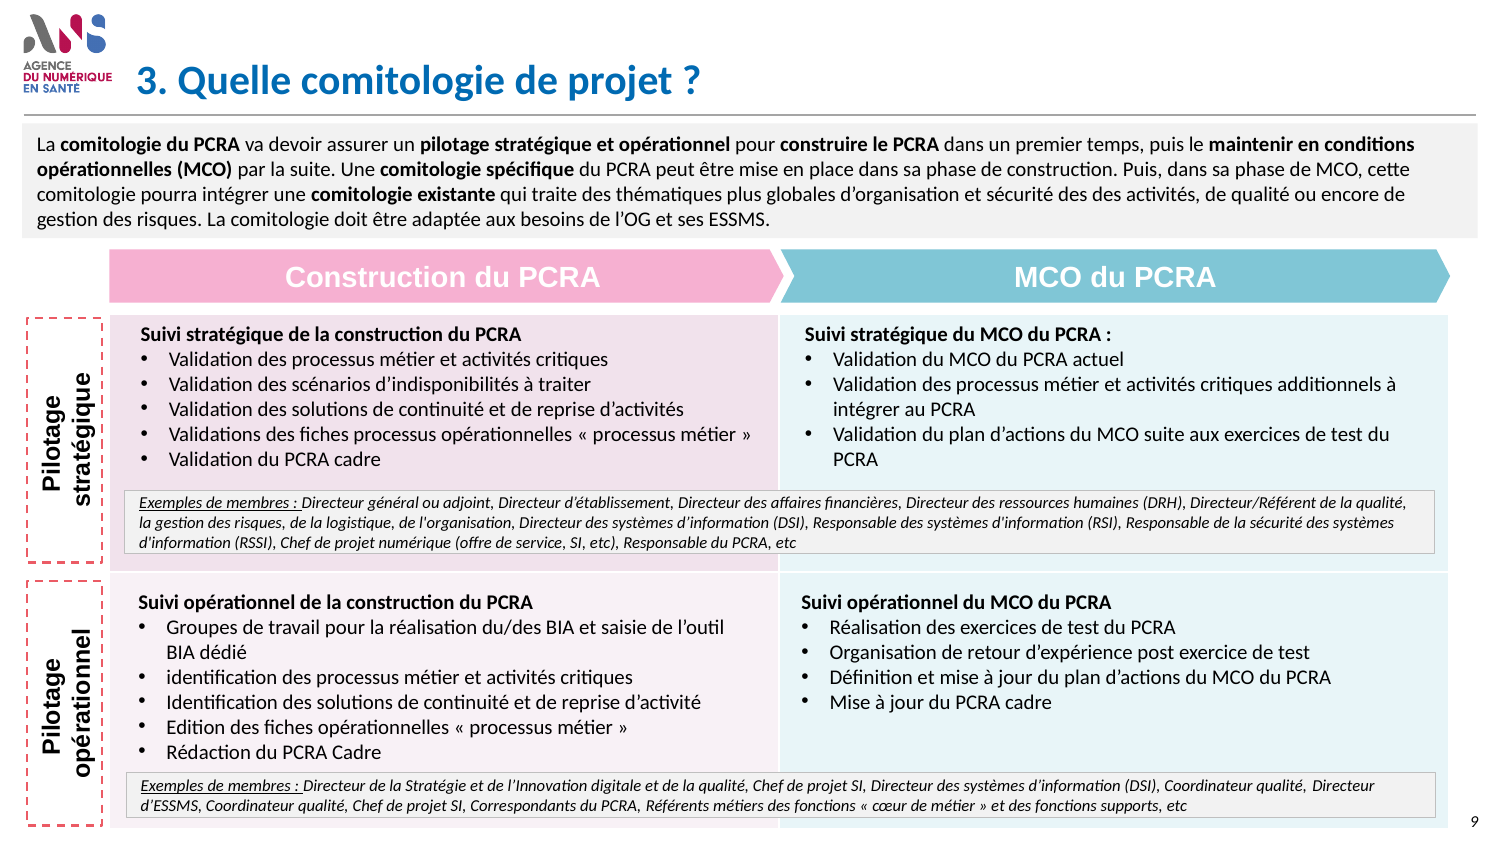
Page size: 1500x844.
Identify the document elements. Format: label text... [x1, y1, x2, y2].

text_box Construction du PCRA [107, 247, 786, 305]
text_box MCO du PCRA [778, 247, 1453, 305]
text_box Exemples de membres : Directeur général ou adjoint, Directeur d’établissement, Directeur des affaires financières, Directeur des ressources humaines (DRH), Directeur/Référent de la qualité, la gestion des risques, de la logistique, de l'organisation, Directeur des systèmes d’information (DSI), Responsable des systèmes d'information (RSI), Responsable de la sécurité des systèmes d'information (RSSI), Chef de projet numérique (offre de service, SI, etc), Responsable du PCRA, etc [122, 488, 1436, 556]
text_box La comitologie du PCRA va devoir assurer un pilotage stratégique et opérationnel pour construire le PCRA dans un premier temps, puis le maintenir en conditions opérationnelles (MCO) par la suite. Une comitologie spécifique du PCRA peut être mise en place dans sa phase de construction. Puis, dans sa phase de MCO, cette comitologie pourra intégrer une comitologie existante qui traite des thématiques plus globales d’organisation et sécurité des des activités, de qualité ou encore de gestion des risques. La comitologie doit être adaptée aux besoins de l’OG et ses ESSMS. [22, 123, 1478, 239]
table_cell [780, 573, 1448, 828]
text_box Pilotage stratégique [27, 318, 102, 563]
text_box 9 [1447, 798, 1500, 844]
text_box Exemples de membres : Directeur de la Stratégie et de l’Innovation digitale et de la qualité, Chef de projet SI, Directeur des systèmes d’information (DSI), Coordinateur qualité, Directeur d’ESSMS, Coordinateur qualité, Chef de projet SI, Correspondants du PCRA, Référents métiers des fonctions « cœur de métier » et des fonctions supports, etc [124, 770, 1438, 820]
text_box Suivi opérationnel du MCO du PCRA Réalisation des exercices de test du PCRA Organisation de retour d’expérience post exercice de test Définition et mise à jour du plan d’actions du MCO du PCRA Mise à jour du PCRA cadre [786, 581, 1434, 770]
text_box Pilotage opérationnel [27, 581, 102, 826]
table_cell [110, 573, 778, 828]
text_box Suivi stratégique du MCO du PCRA : Validation du MCO du PCRA actuel Validation des processus métier et activités critiques additionnels à intégrer au PCRA Validation du plan d’actions du MCO suite aux exercices de test du PCRA [790, 313, 1437, 478]
text_box Suivi opérationnel de la construction du PCRA Groupes de travail pour la réalisation du/des BIA et saisie de l’outil BIA dédié identification des processus métier et activités critiques Identification des solutions de continuité et de reprise d’activité Edition des fiches opérationnelles « processus métier » Rédaction du PCRA Cadre [123, 581, 771, 796]
text_box Suivi stratégique de la construction du PCRA Validation des processus métier et activités critiques Validation des scénarios d’indisponibilités à traiter Validation des solutions de continuité et de reprise d’activités Validations des fiches processus opérationnelles « processus métier » Validation du PCRA cadre [125, 313, 773, 478]
picture [23, 14, 112, 93]
table_header [110, 315, 778, 571]
table_header [780, 315, 1448, 571]
title 3. Quelle comitologie de projet ? [135, 14, 1459, 103]
